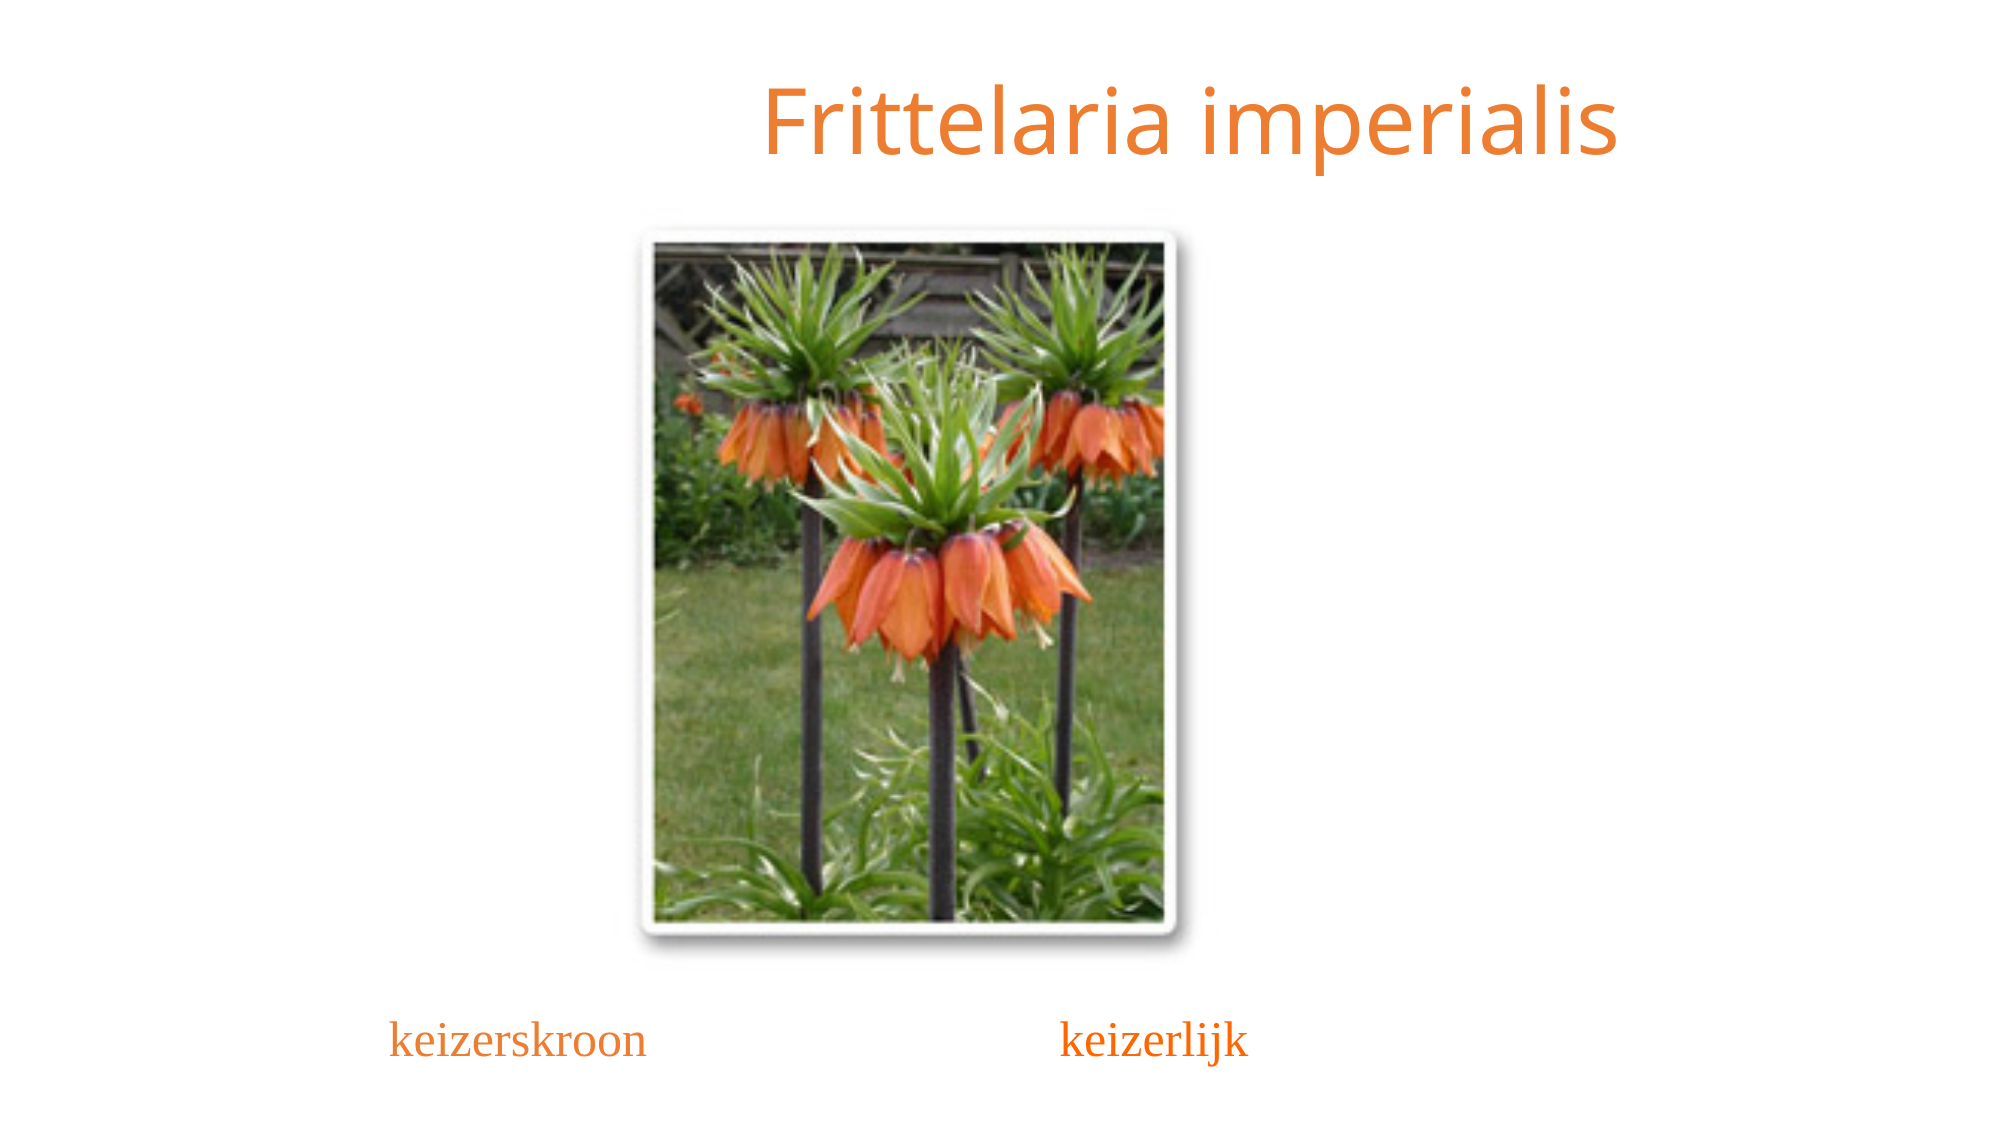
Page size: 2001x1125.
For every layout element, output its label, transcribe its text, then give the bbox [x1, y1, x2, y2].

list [610, 208, 1220, 971]
title Frittelaria imperialis [362, 31, 1638, 219]
text_box keizerskroon [373, 999, 1437, 1075]
